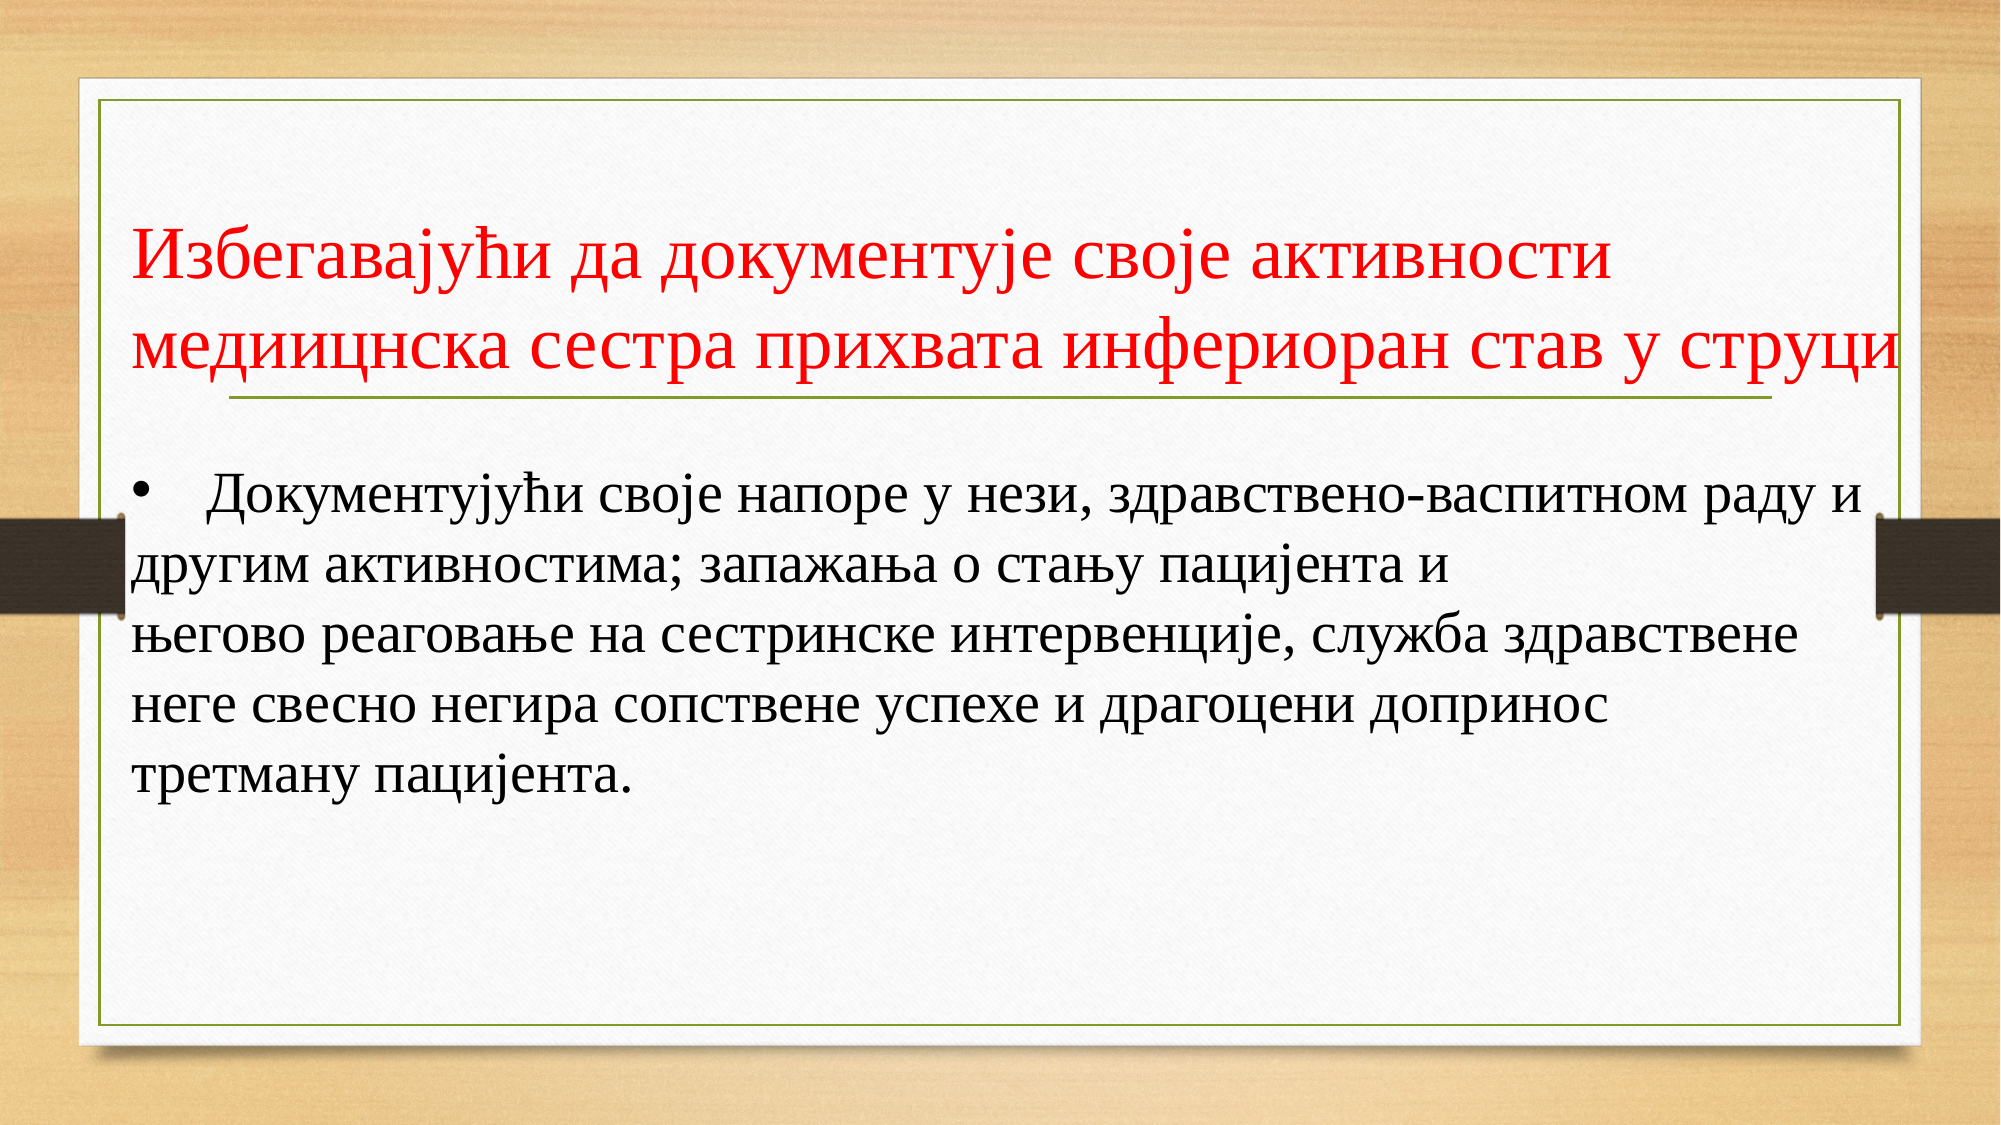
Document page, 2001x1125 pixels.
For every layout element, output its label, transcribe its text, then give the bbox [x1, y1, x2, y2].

text_box Избегавајући да документује своје активности медиицнска сестра прихвата инфериоран став у струци Документујући своје напоре у нези, здравствено-васпитном раду и другим активностима; запажања о стању пацијента и његово реаговање на сестринске интервенције, служба здравствене неге свесно негира сопствене успехе и драгоцени допринос третману пацијента. [116, 47, 1868, 891]
picture [0, 0, 2001, 1125]
